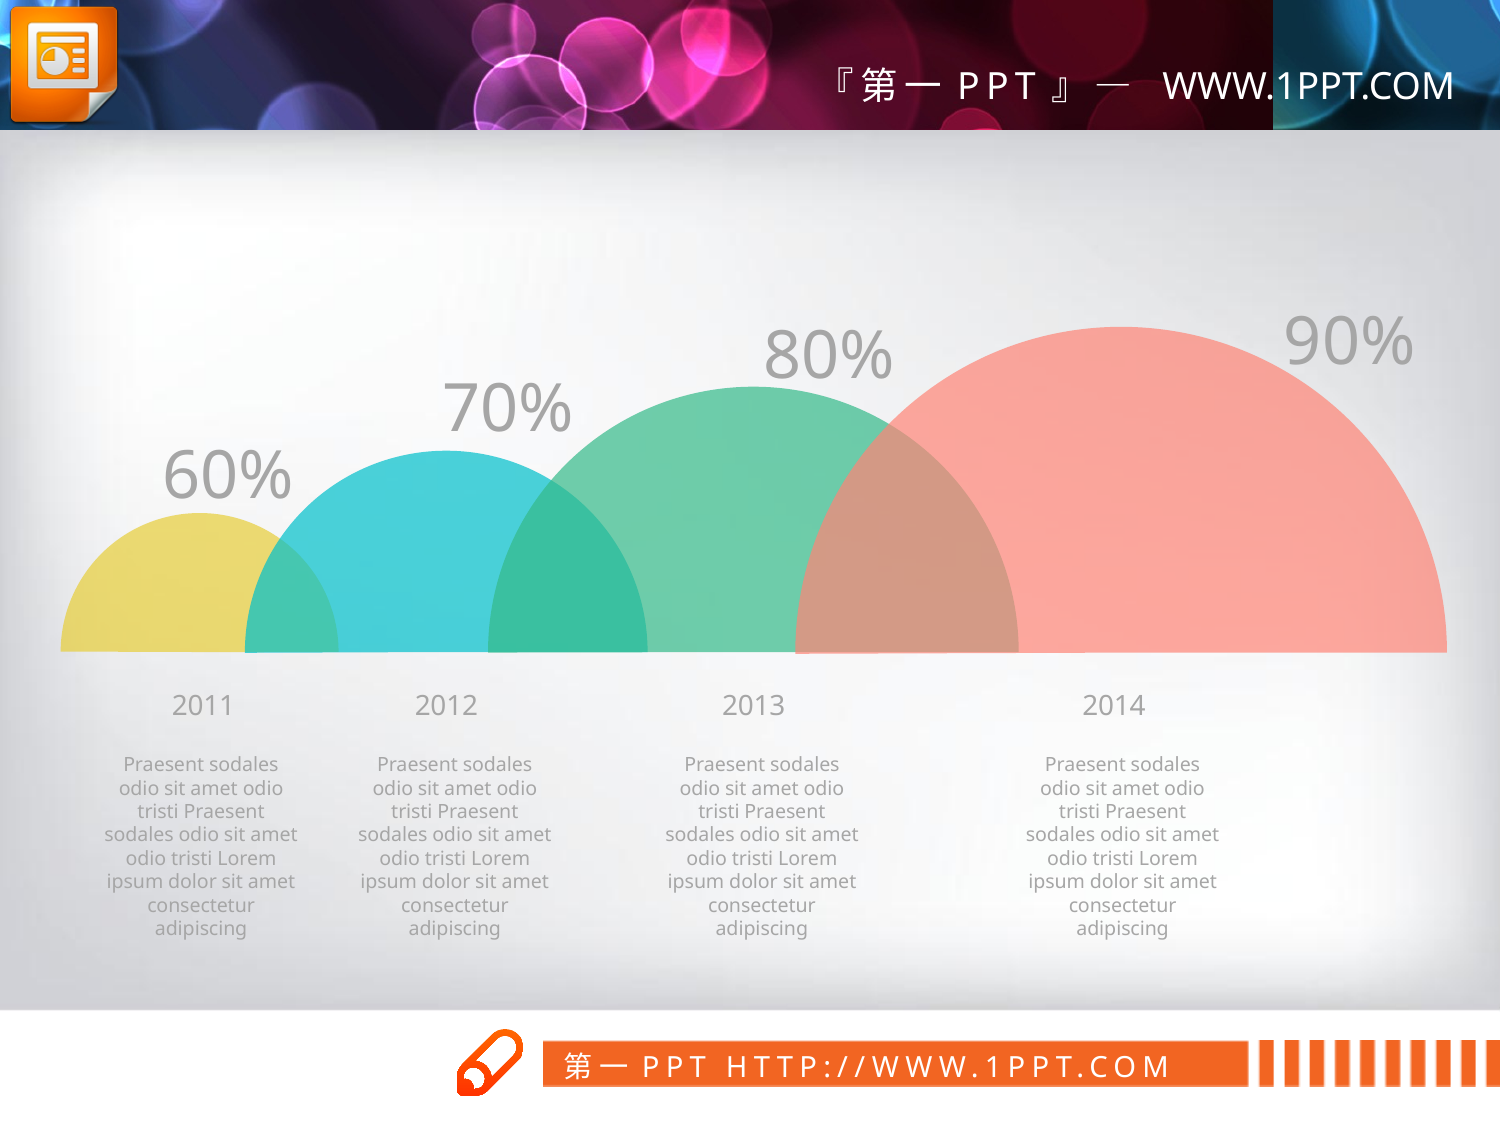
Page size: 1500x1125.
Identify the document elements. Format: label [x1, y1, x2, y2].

text_box [60, 424, 239, 879]
text_box [487, 303, 789, 918]
text_box [244, 357, 482, 879]
picture [543, 1040, 1500, 1087]
text_box [795, 290, 1448, 979]
picture [0, 0, 1500, 1012]
